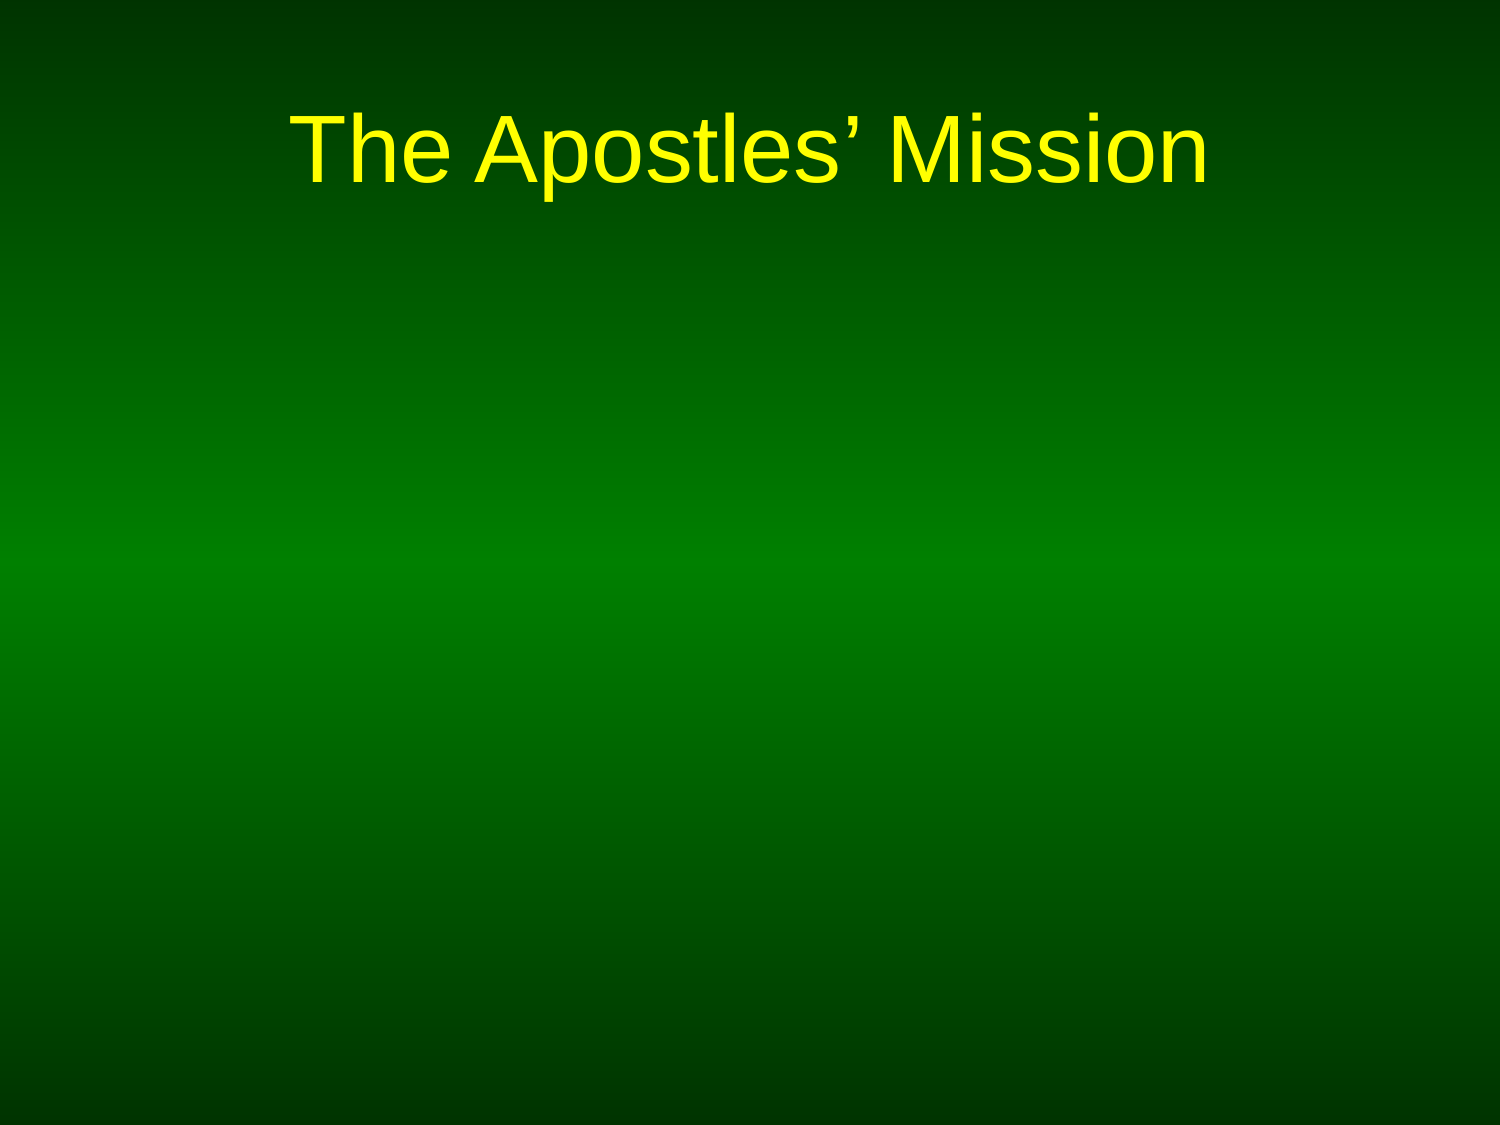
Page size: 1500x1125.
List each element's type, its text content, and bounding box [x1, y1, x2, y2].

title The Apostles’ Mission [37, 50, 1463, 238]
